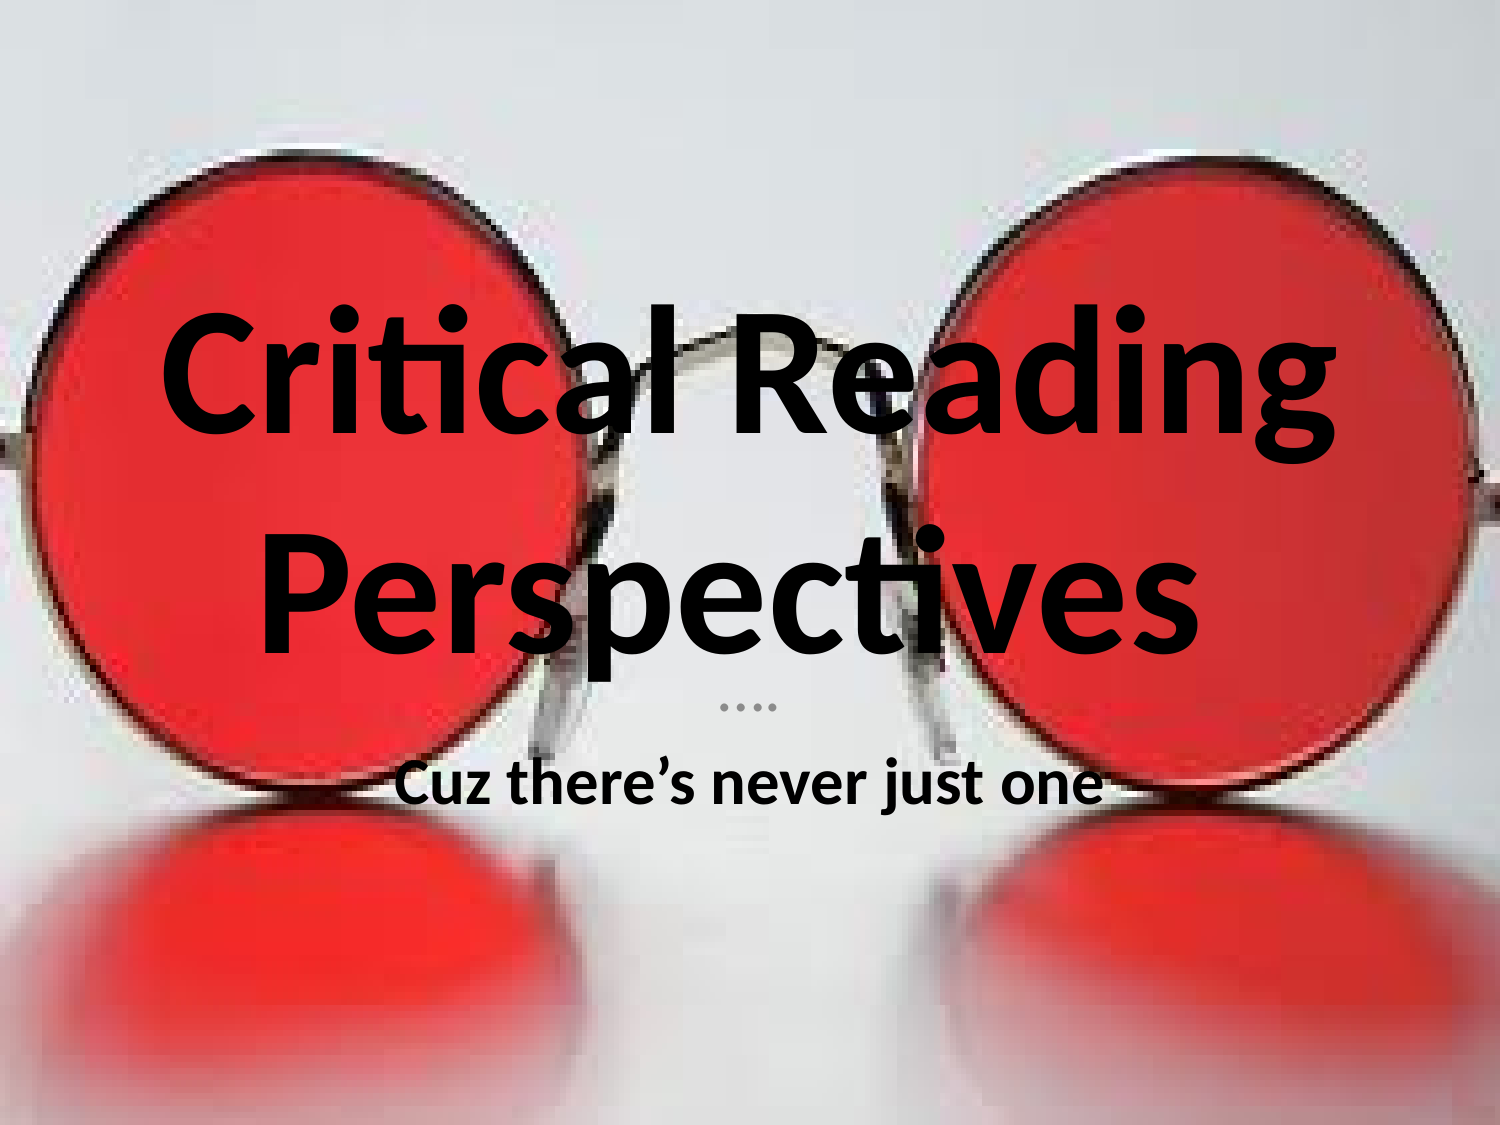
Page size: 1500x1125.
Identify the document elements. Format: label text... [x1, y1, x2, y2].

picture [0, 0, 1500, 1125]
title Critical Reading Perspectives [112, 349, 1388, 591]
subtitle …. Cuz there’s never just one [225, 637, 1275, 925]
